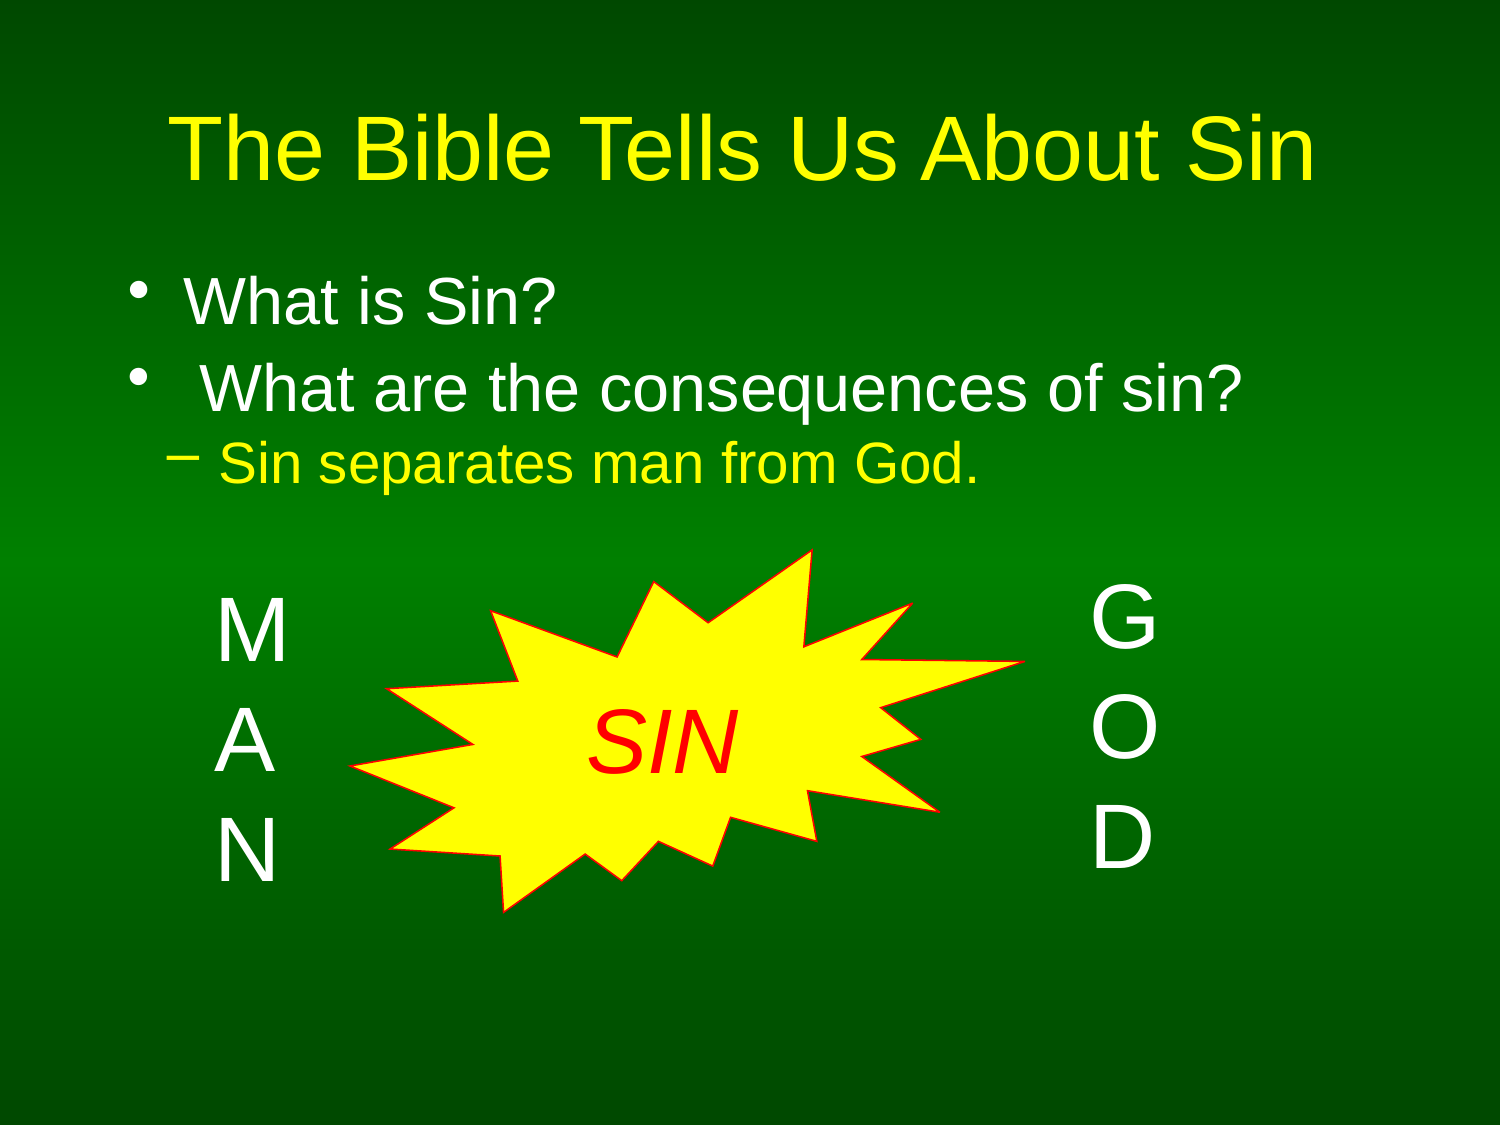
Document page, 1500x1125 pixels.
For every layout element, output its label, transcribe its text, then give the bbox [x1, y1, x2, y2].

title The Bible Tells Us About Sin [50, 50, 1438, 238]
text_box SIN [349, 563, 1025, 913]
text_box G O D [1074, 563, 1197, 895]
list What is Sin? [112, 249, 1450, 338]
text_box M A N [200, 563, 322, 908]
text_box What are the consequences of sin? Sin separates man from God. [112, 337, 1413, 563]
